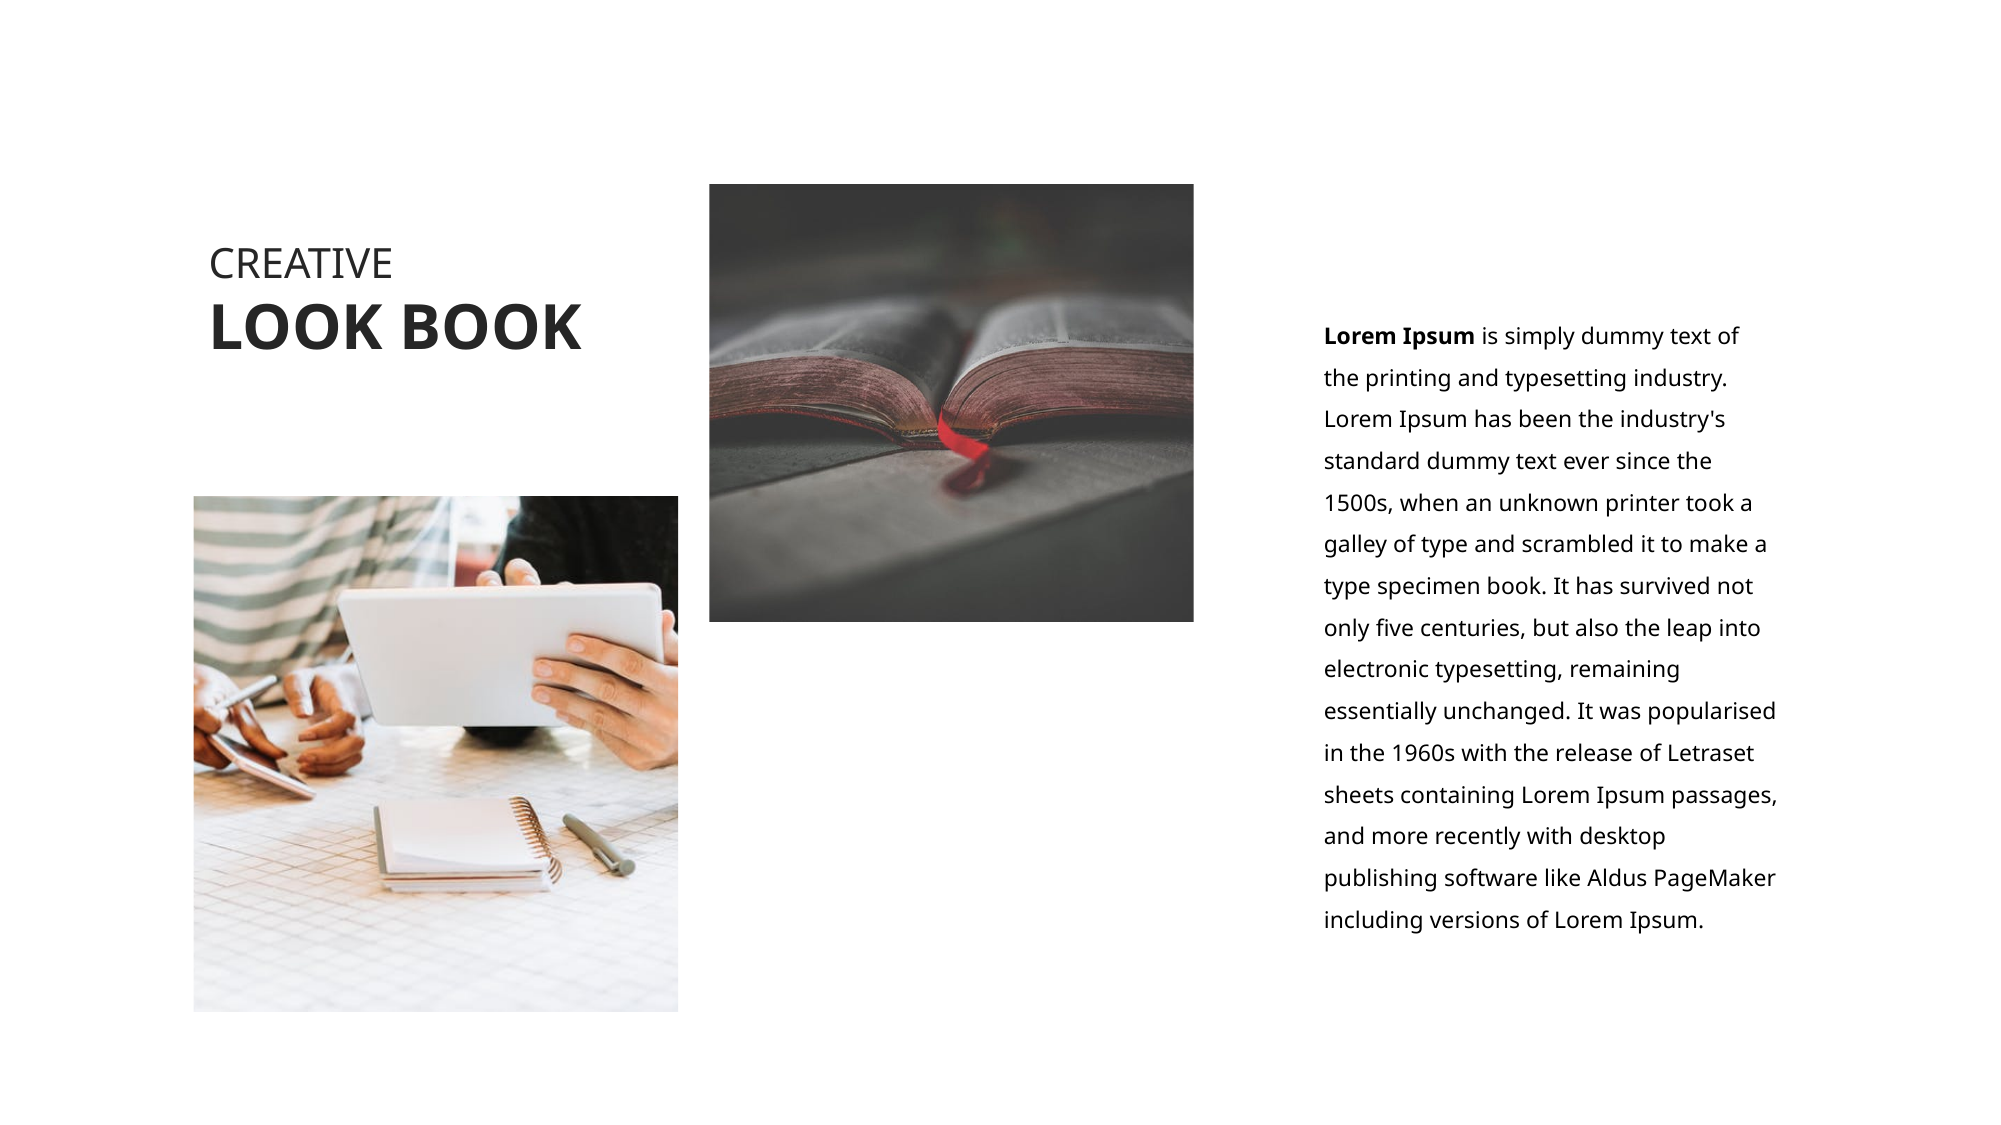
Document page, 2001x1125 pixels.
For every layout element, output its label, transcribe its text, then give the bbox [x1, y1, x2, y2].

text_box CREATIVE LOOK BOOK [193, 229, 644, 369]
text_box Lorem Ipsum is simply dummy text of the printing and typesetting industry. Lorem Ipsum has been the industry's standard dummy text ever since the 1500s, when an unknown printer took a galley of type and scrambled it to make a type specimen book. It has survived not only five centuries, but also the leap into electronic typesetting, remaining essentially unchanged. It was popularised in the 1960s with the release of Letraset sheets containing Lorem Ipsum passages, and more recently with desktop publishing software like Aldus PageMaker including versions of Lorem Ipsum. [1309, 299, 1794, 941]
picture [709, 184, 1194, 622]
picture [193, 496, 679, 1013]
